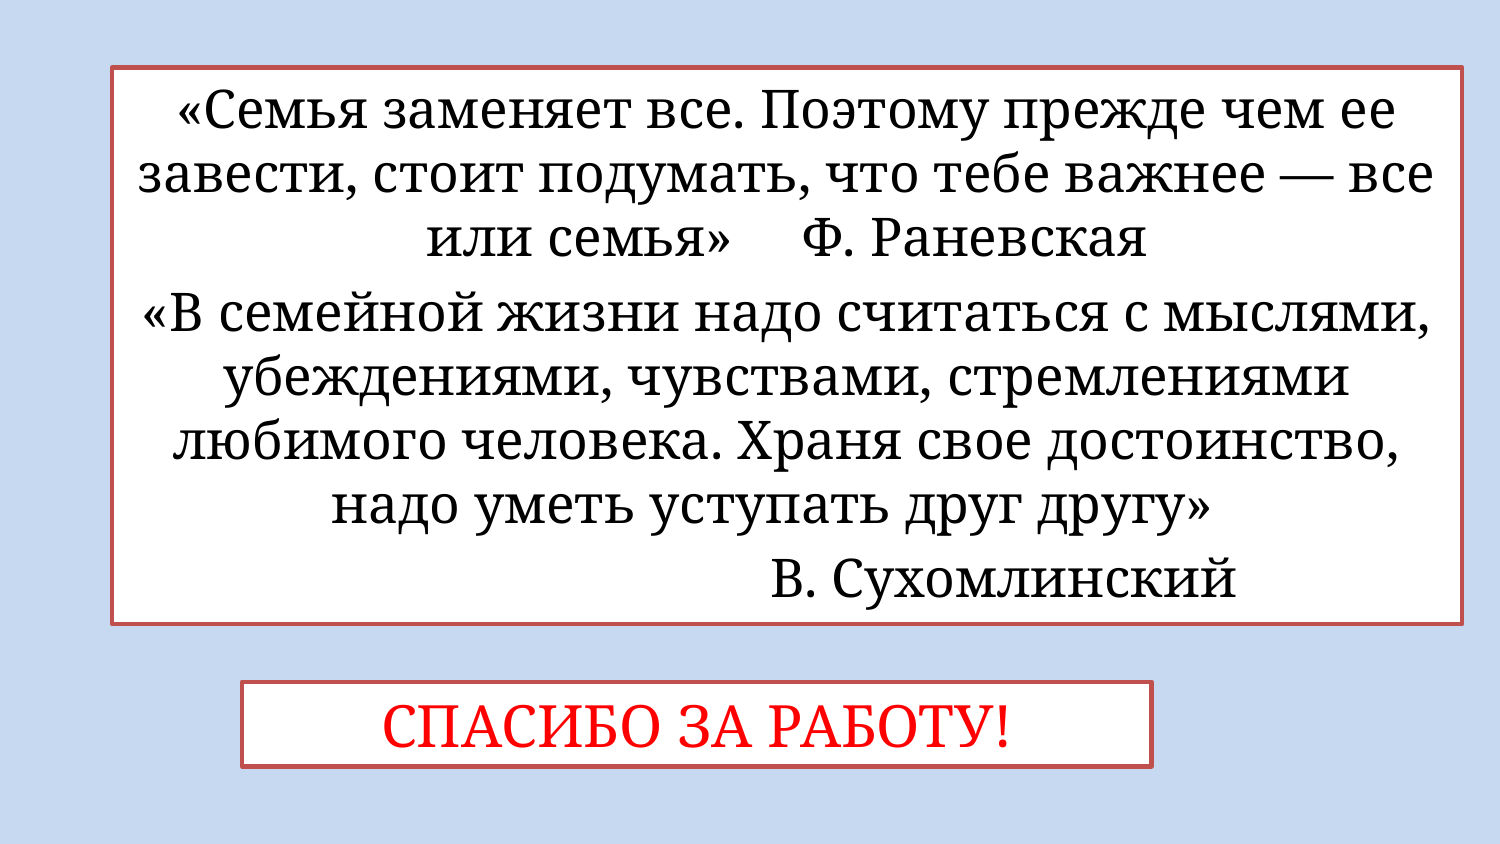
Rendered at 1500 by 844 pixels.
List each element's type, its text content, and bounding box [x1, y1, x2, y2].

list «Семья заменяет все. Поэтому прежде чем ее завести, стоит подумать, что тебе важнее — все или семья» Ф. Раневская «В семейной жизни надо считаться с мыслями, убеждениями, чувствами, стремлениями любимого человека. Храня свое достоинство, надо уметь уступать друг другу» В. Сухомлинский [110, 65, 1464, 626]
text_box СПАСИБО ЗА РАБОТУ! [240, 680, 1154, 769]
